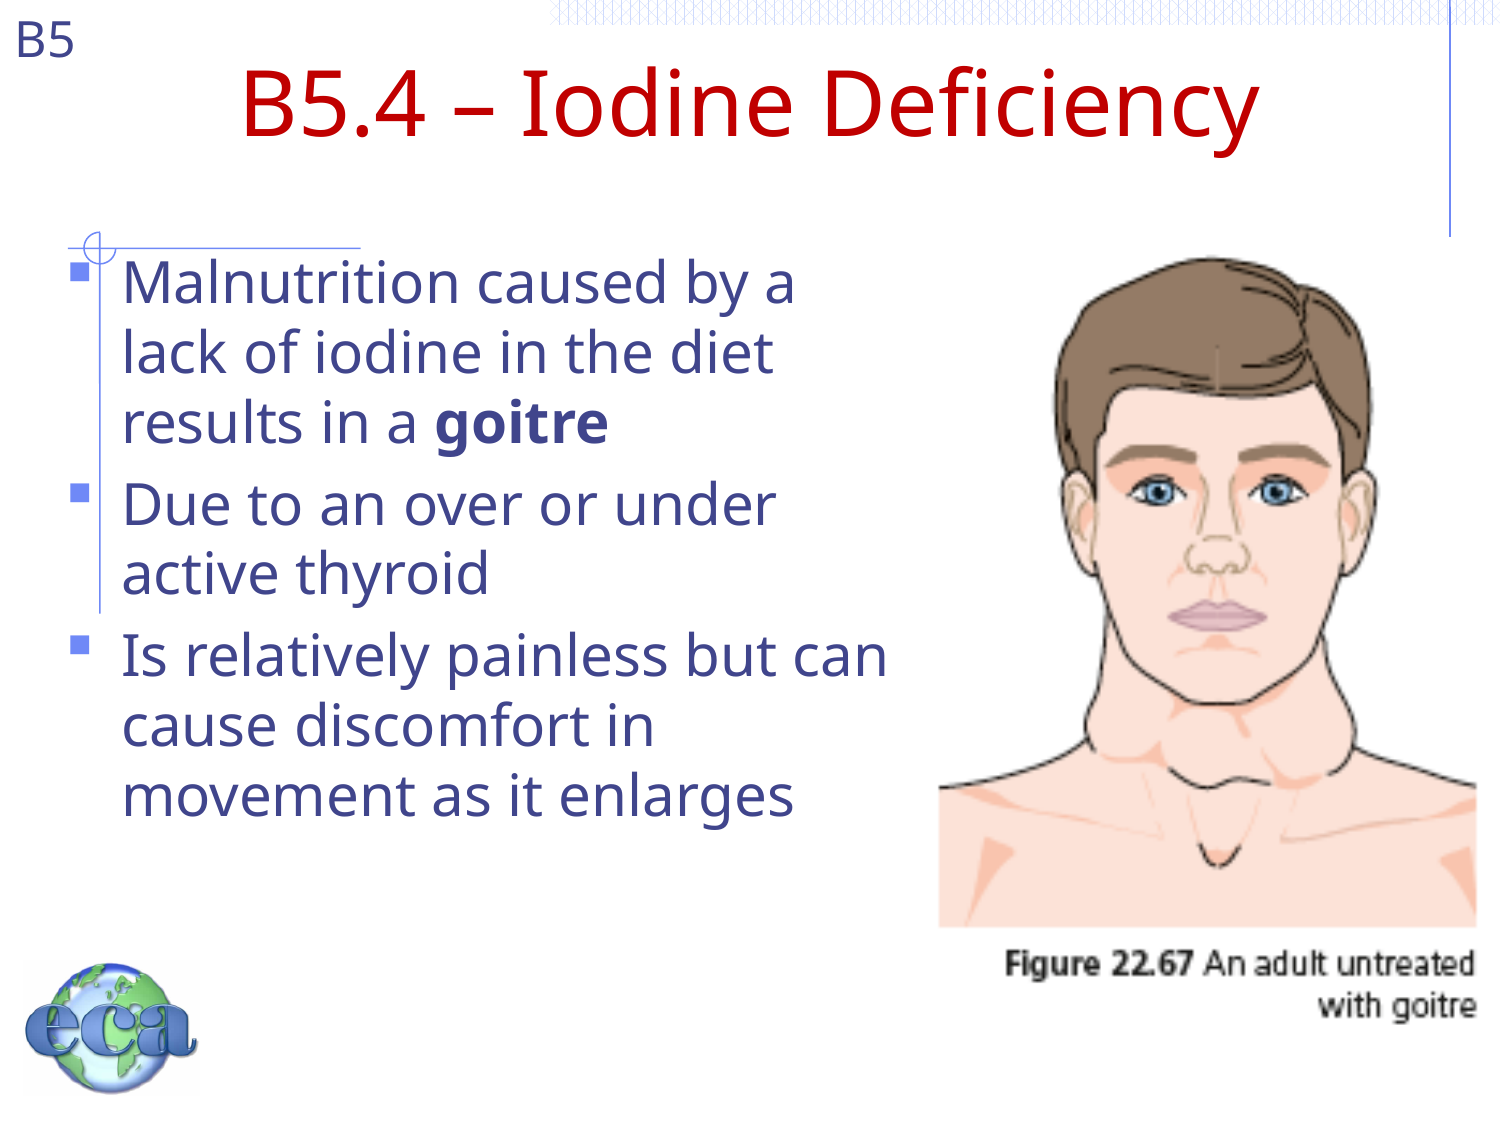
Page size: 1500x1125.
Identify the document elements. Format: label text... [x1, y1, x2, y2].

picture [23, 960, 200, 1096]
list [924, 237, 1500, 1041]
text_box Malnutrition caused by a lack of iodine in the diet results in a goitre Due to an over or under active thyroid Is relatively painless but can cause discomfort in movement as it enlarges [49, 237, 916, 975]
title B5.4 – Iodine Deficiency [37, 24, 1463, 163]
